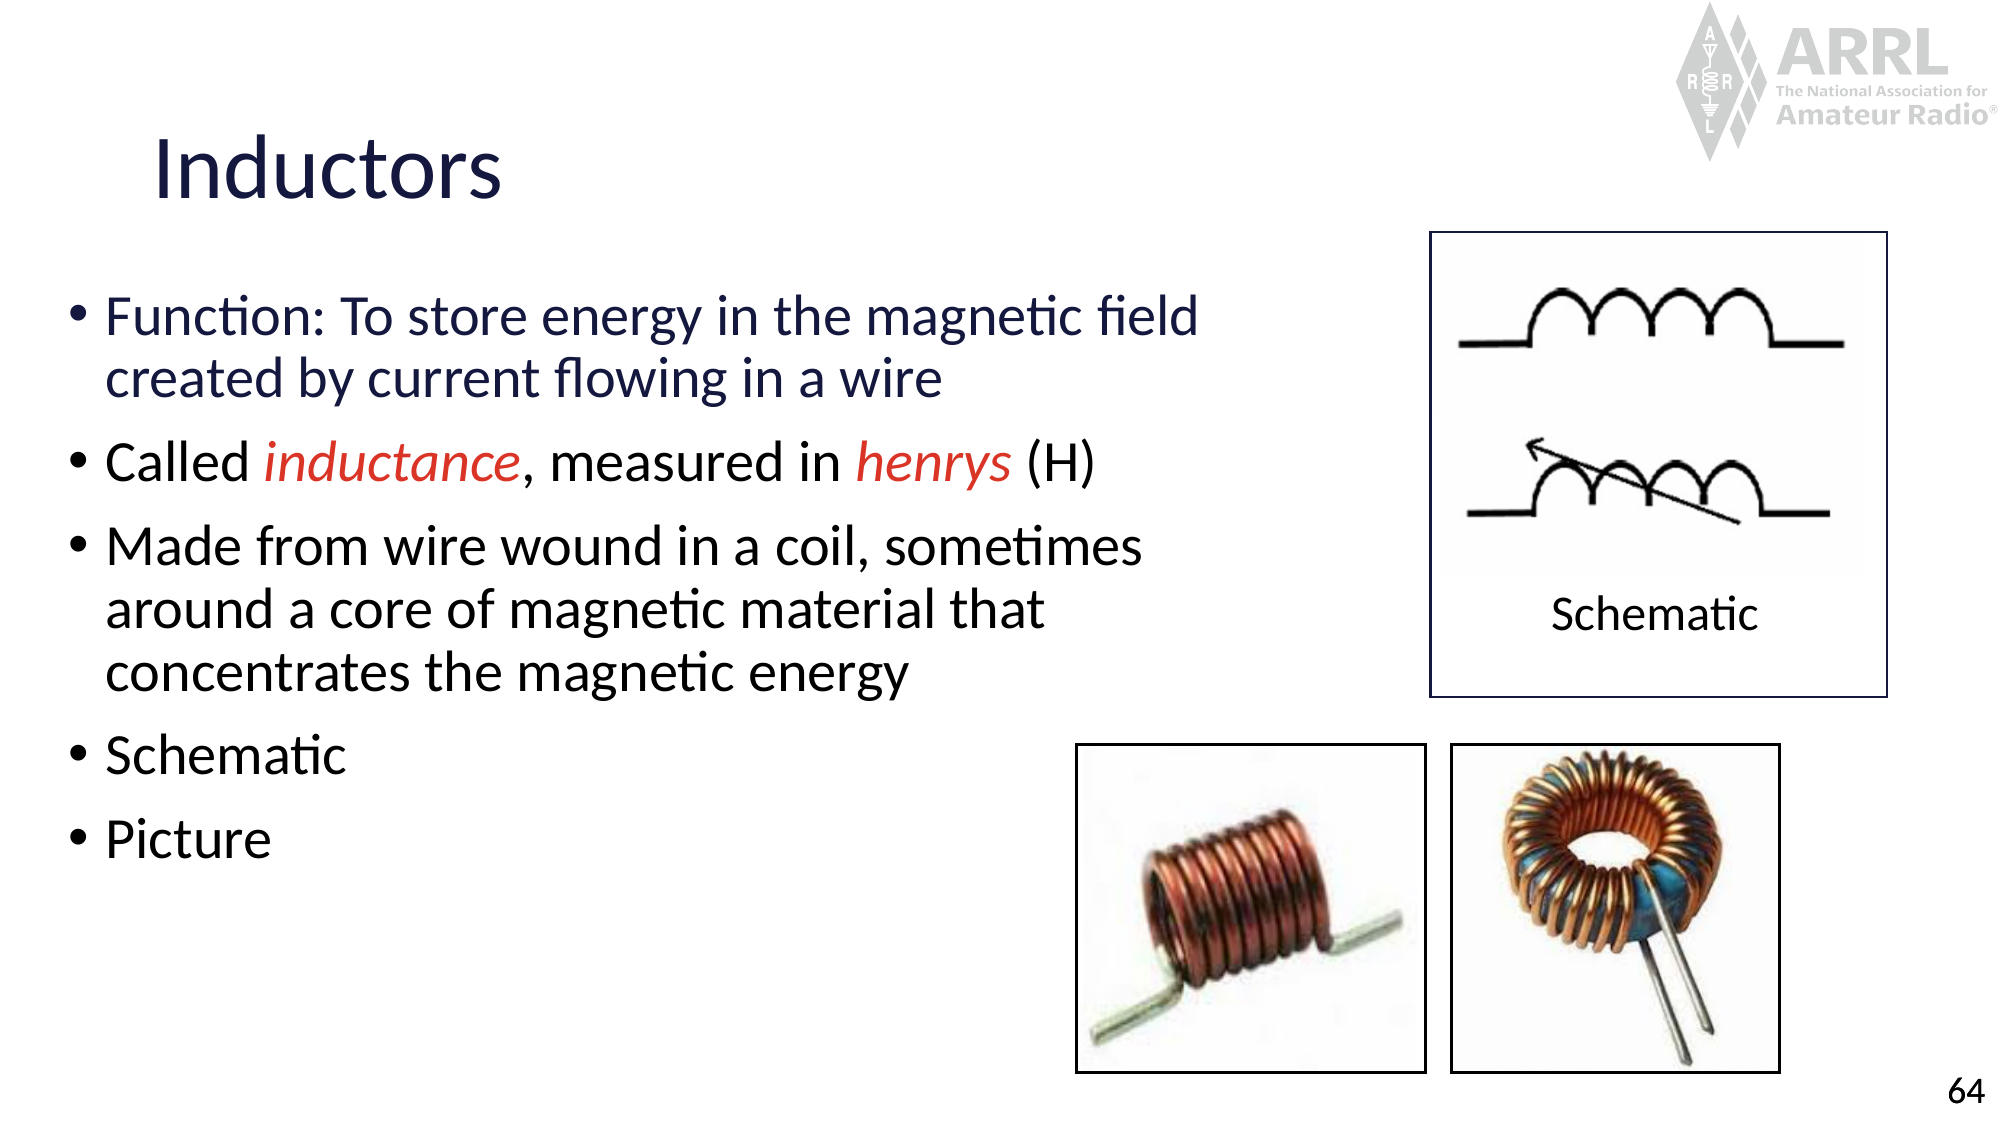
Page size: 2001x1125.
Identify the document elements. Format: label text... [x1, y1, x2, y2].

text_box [1430, 231, 1888, 697]
title Inductors [137, 59, 1863, 278]
list Function: To store energy in the magnetic field created by current flowing in a wire Called inductance, measured in henrys (H) Made from wire wound in a coil, sometimes around a core of magnetic material that concentrates the magnetic energy Schematic Picture [53, 277, 1285, 1066]
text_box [1078, 745, 1779, 1071]
picture [1674, 0, 2000, 164]
